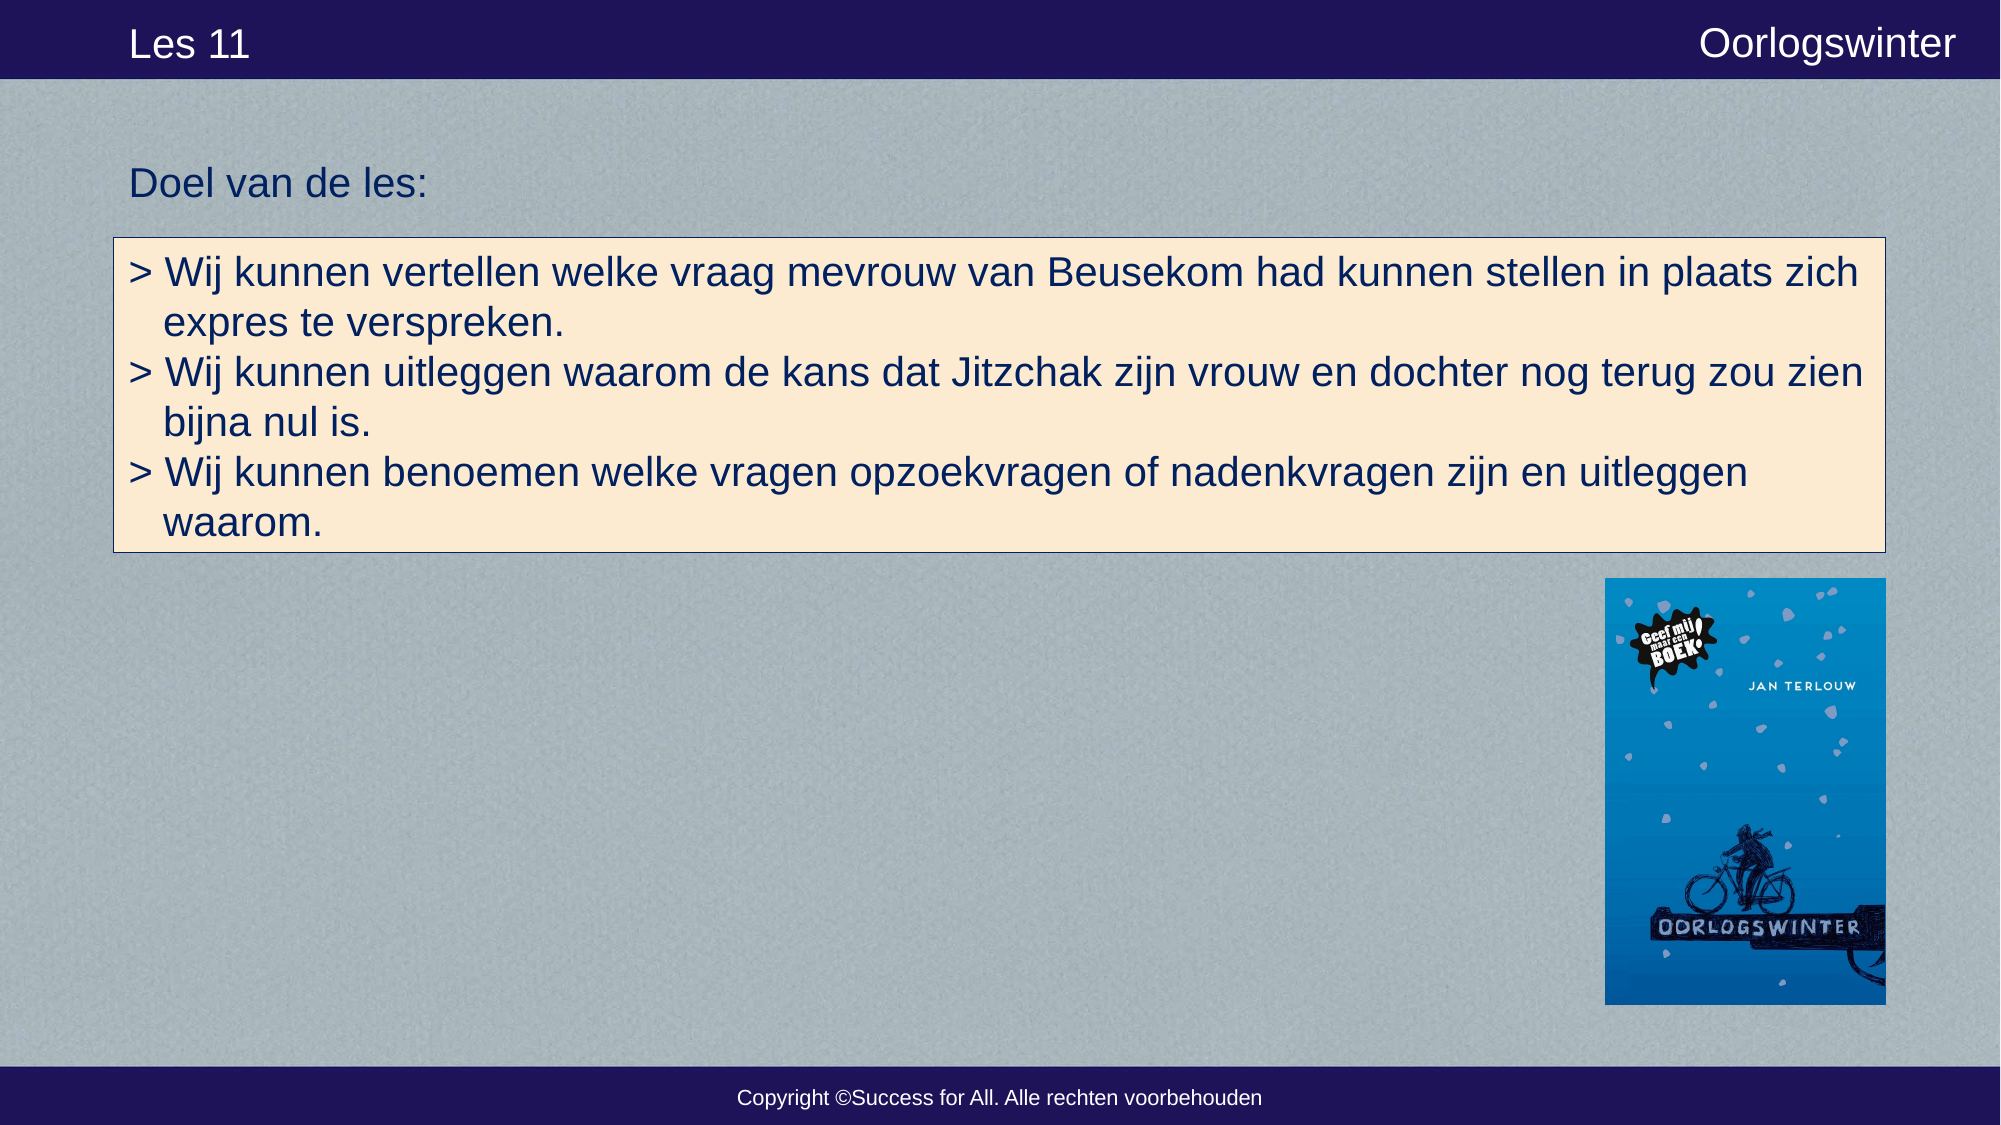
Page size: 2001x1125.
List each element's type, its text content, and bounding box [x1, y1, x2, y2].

text_box Les 11 [114, 9, 354, 75]
text_box Doel van de les: [113, 148, 1635, 214]
text_box Copyright ©Success for All. Alle rechten voorbehouden [0, 1076, 2000, 1125]
text_box > Wij kunnen vertellen welke vraag mevrouw van Beusekom had kunnen stellen in plaats zich expres te verspreken. > Wij kunnen uitleggen waarom de kans dat Jitzchak zijn vrouw en dochter nog terug zou zien bijna nul is. > Wij kunnen benoemen welke vragen opzoekvragen of nadenkvragen zijn en uitleggen waarom. [113, 237, 1886, 553]
picture [0, 0, 2001, 1125]
text_box Oorlogswinter [744, 8, 1972, 73]
